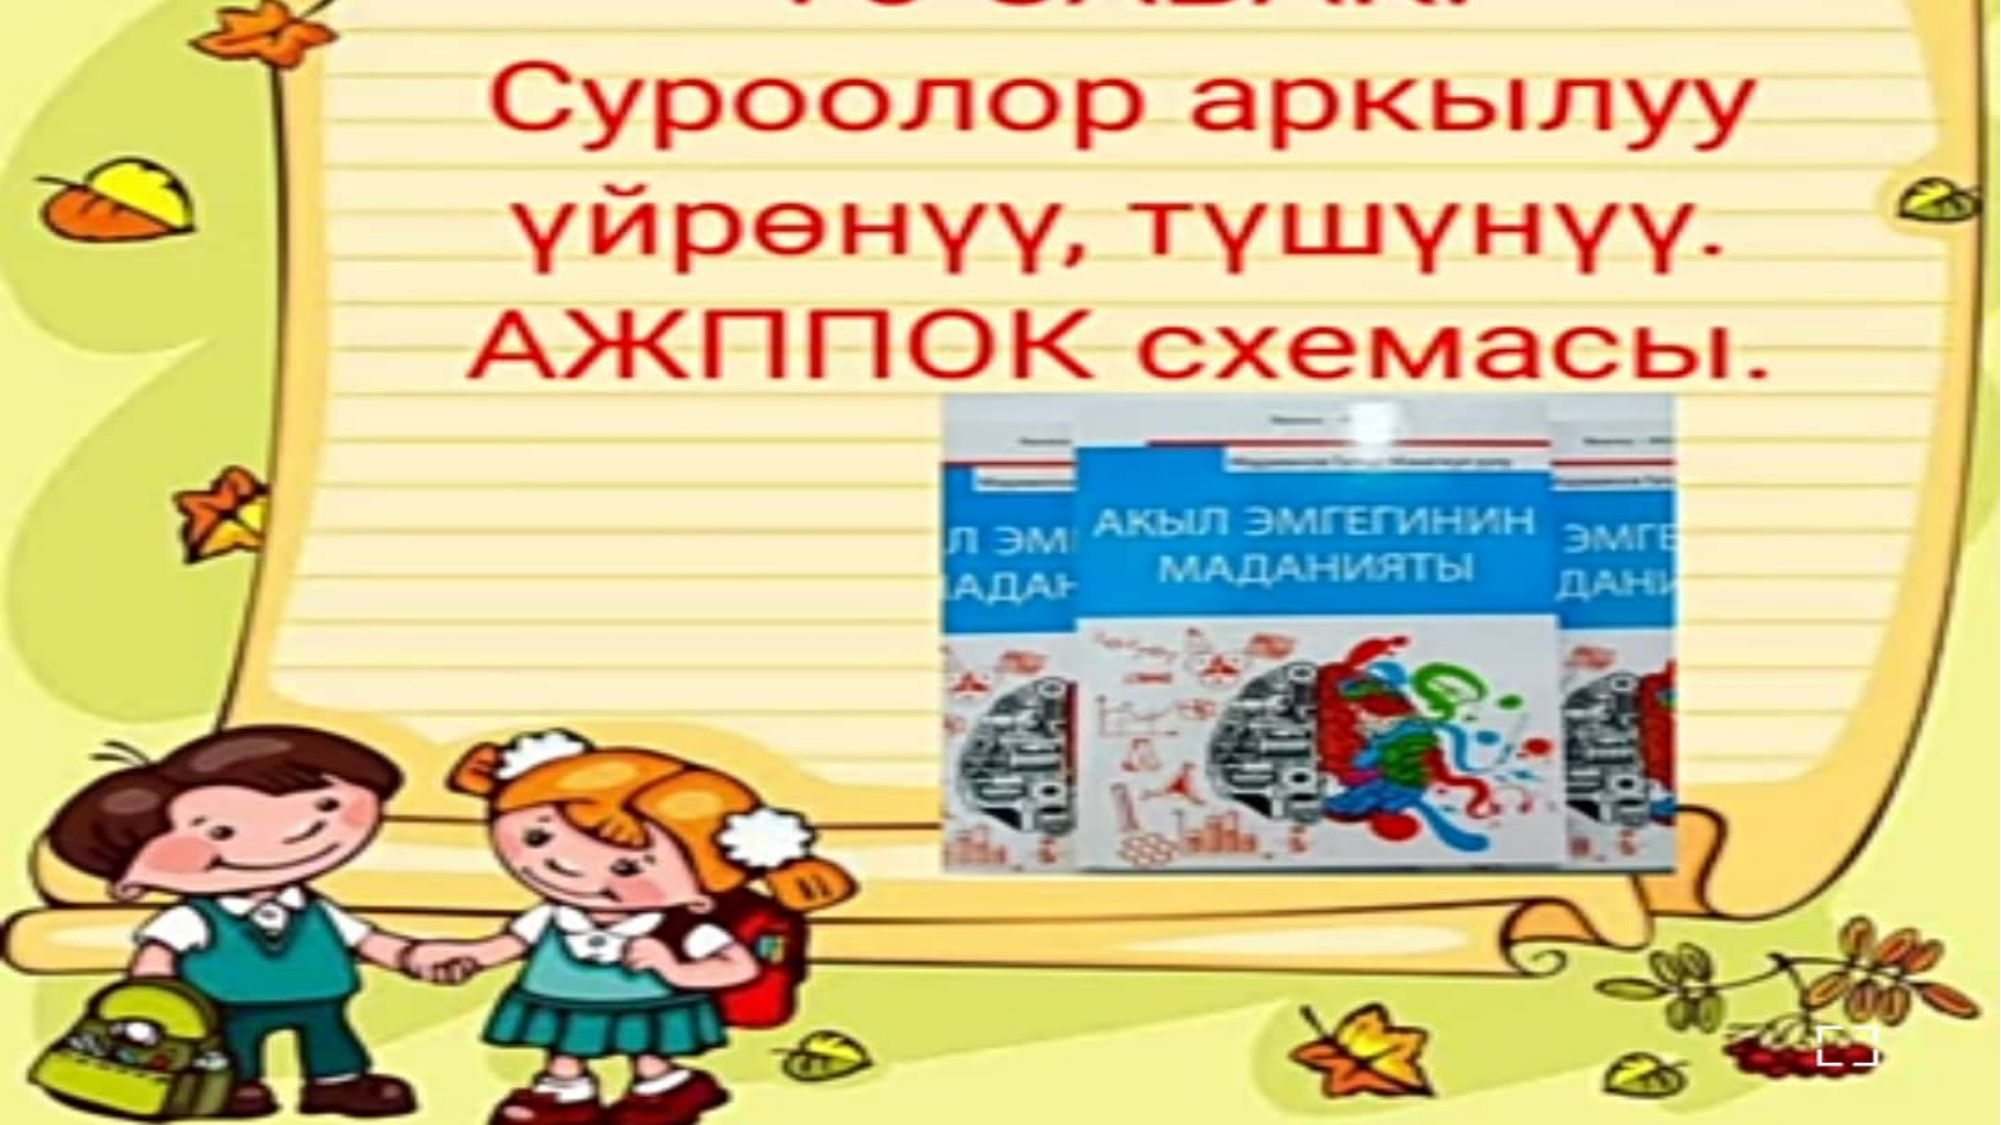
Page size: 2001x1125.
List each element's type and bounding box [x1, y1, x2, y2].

list [0, 0, 2000, 1125]
